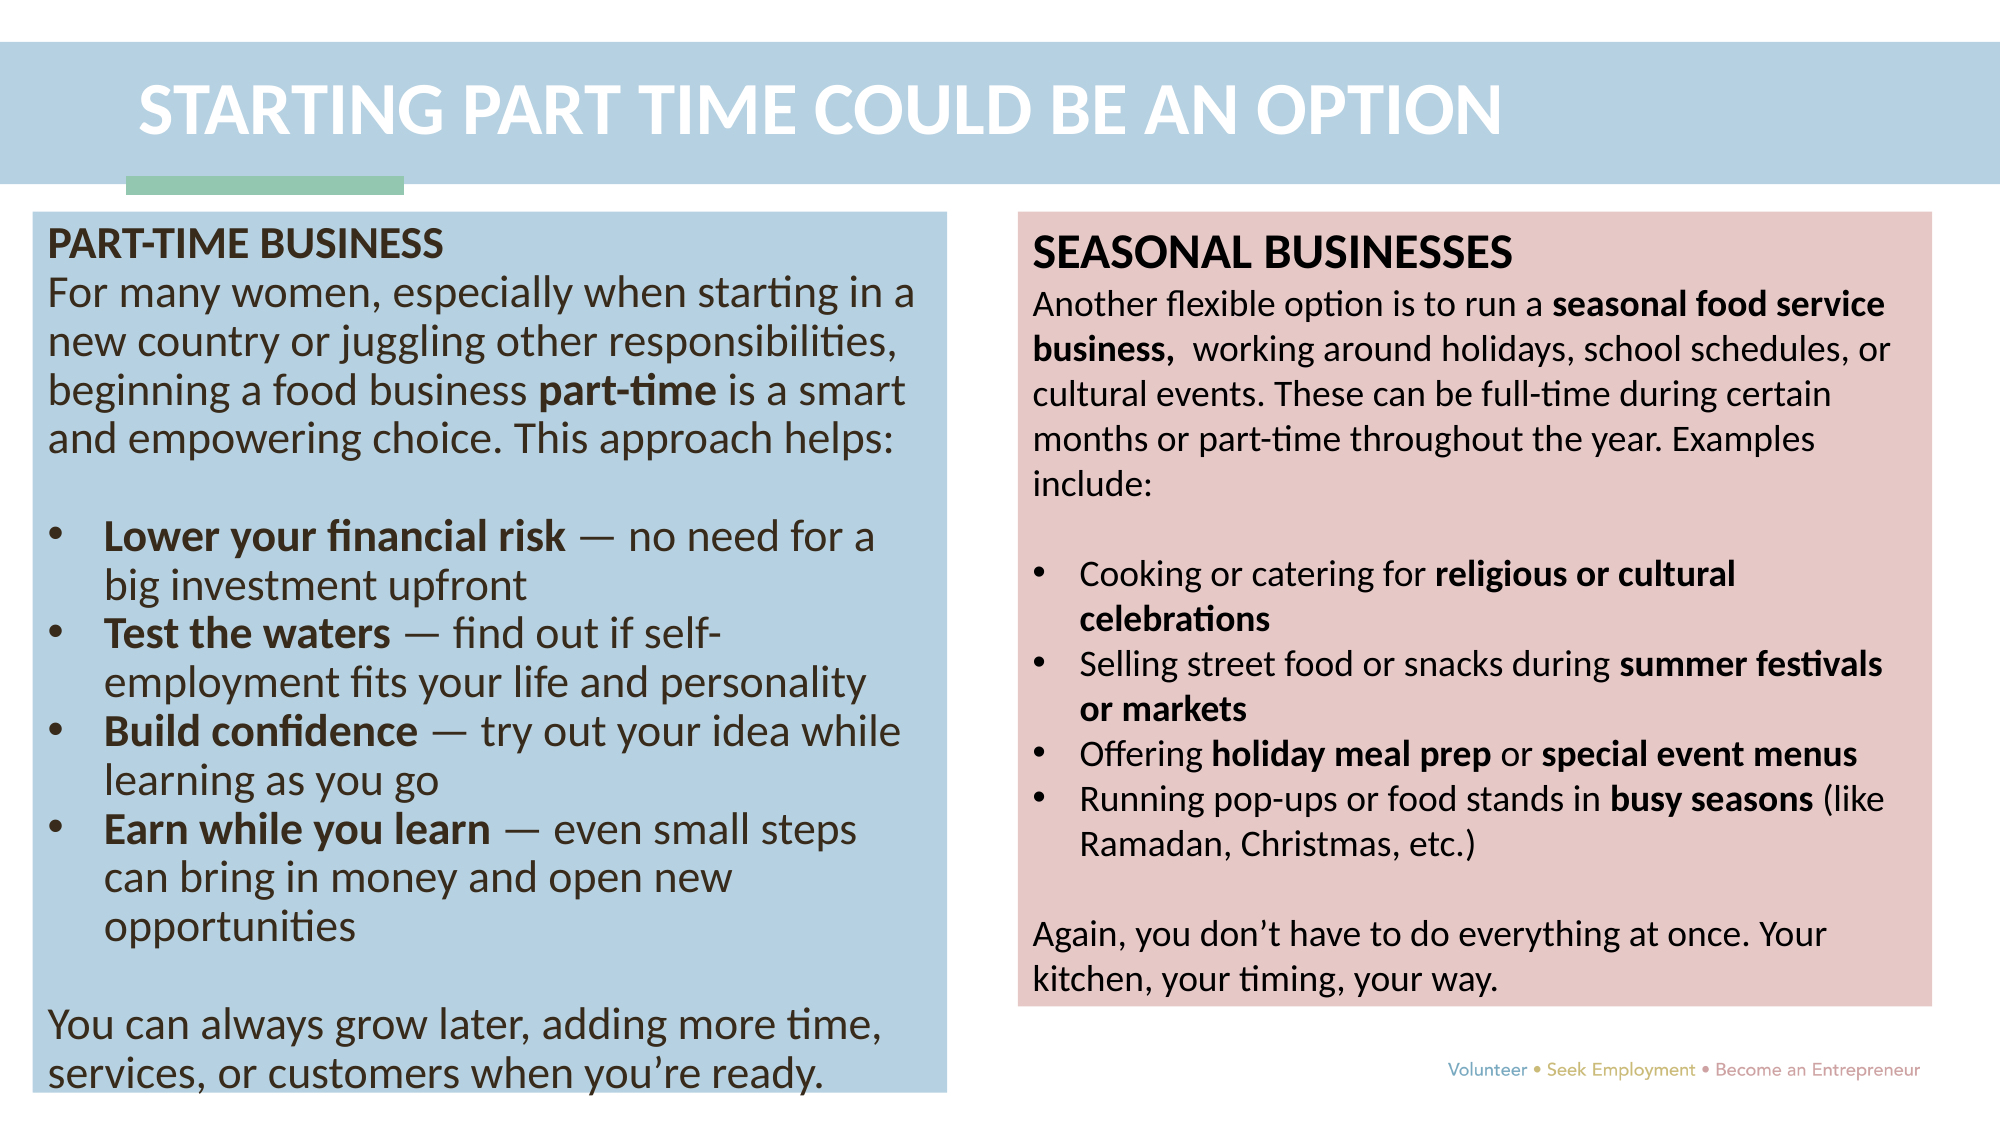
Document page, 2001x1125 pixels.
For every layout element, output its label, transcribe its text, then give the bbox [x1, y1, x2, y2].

list STARTING PART TIME COULD BE AN OPTION [123, 51, 1913, 170]
list PART-TIME BUSINESS For many women, especially when starting in a new country or juggling other responsibilities, beginning a food business part-time is a smart and empowering choice. This approach helps: Lower your financial risk — no need for a big investment upfront Test the waters — find out if self-employment fits your life and personality Build confidence — try out your idea while learning as you go Earn while you learn — even small steps can bring in money and open new opportunities You can always grow later, adding more time, services, or customers when you’re ready. [32, 211, 948, 1093]
text_box SEASONAL BUSINESSES Another flexible option is to run a seasonal food service business, working around holidays, school schedules, or cultural events. These can be full-time during certain months or part-time throughout the year. Examples include: Cooking or catering for religious or cultural celebrations Selling street food or snacks during summer festivals or markets Offering holiday meal prep or special event menus Running pop-ups or food stands in busy seasons (like Ramadan, Christmas, etc.) Again, you don’t have to do everything at once. Your kitchen, your timing, your way. [1017, 211, 1933, 1007]
picture [1418, 1046, 1971, 1103]
